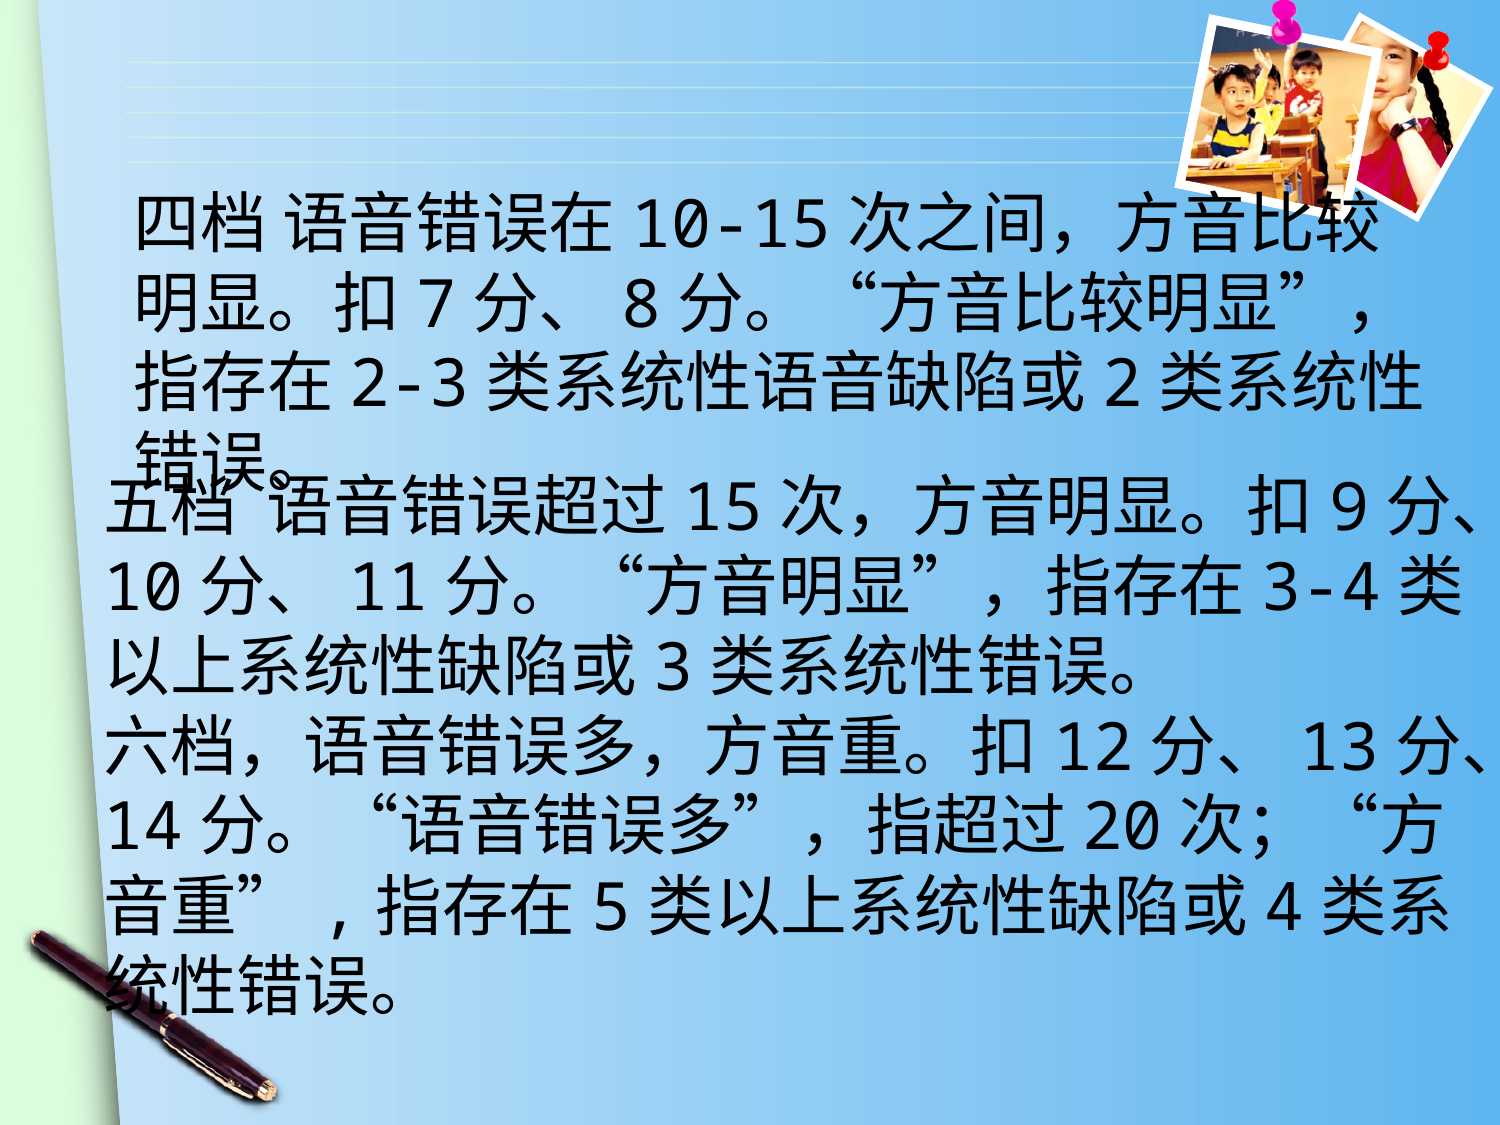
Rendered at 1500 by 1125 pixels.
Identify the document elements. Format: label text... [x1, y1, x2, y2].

picture [0, 0, 288, 1125]
picture [1188, 0, 1371, 172]
text_box 四档 语音错误在10-15次之间，方音比较明显。扣7分、8分。“方音比较明显”，指存在2-3类系统性语音缺陷或2类系统性错误。 [118, 172, 1444, 456]
text_box 五档 语音错误超过15次，方音明显。扣9分、10分、11分。“方音明显”，指存在3-4类以上系统性缺陷或3类系统性错误。 六档，语音错误多，方音重。扣12分、13分、14分。“语音错误多”，指超过20次；“方音重”,指存在5类以上系统性缺陷或4类系统性错误。 [88, 456, 1492, 1031]
picture [1351, 22, 1484, 172]
